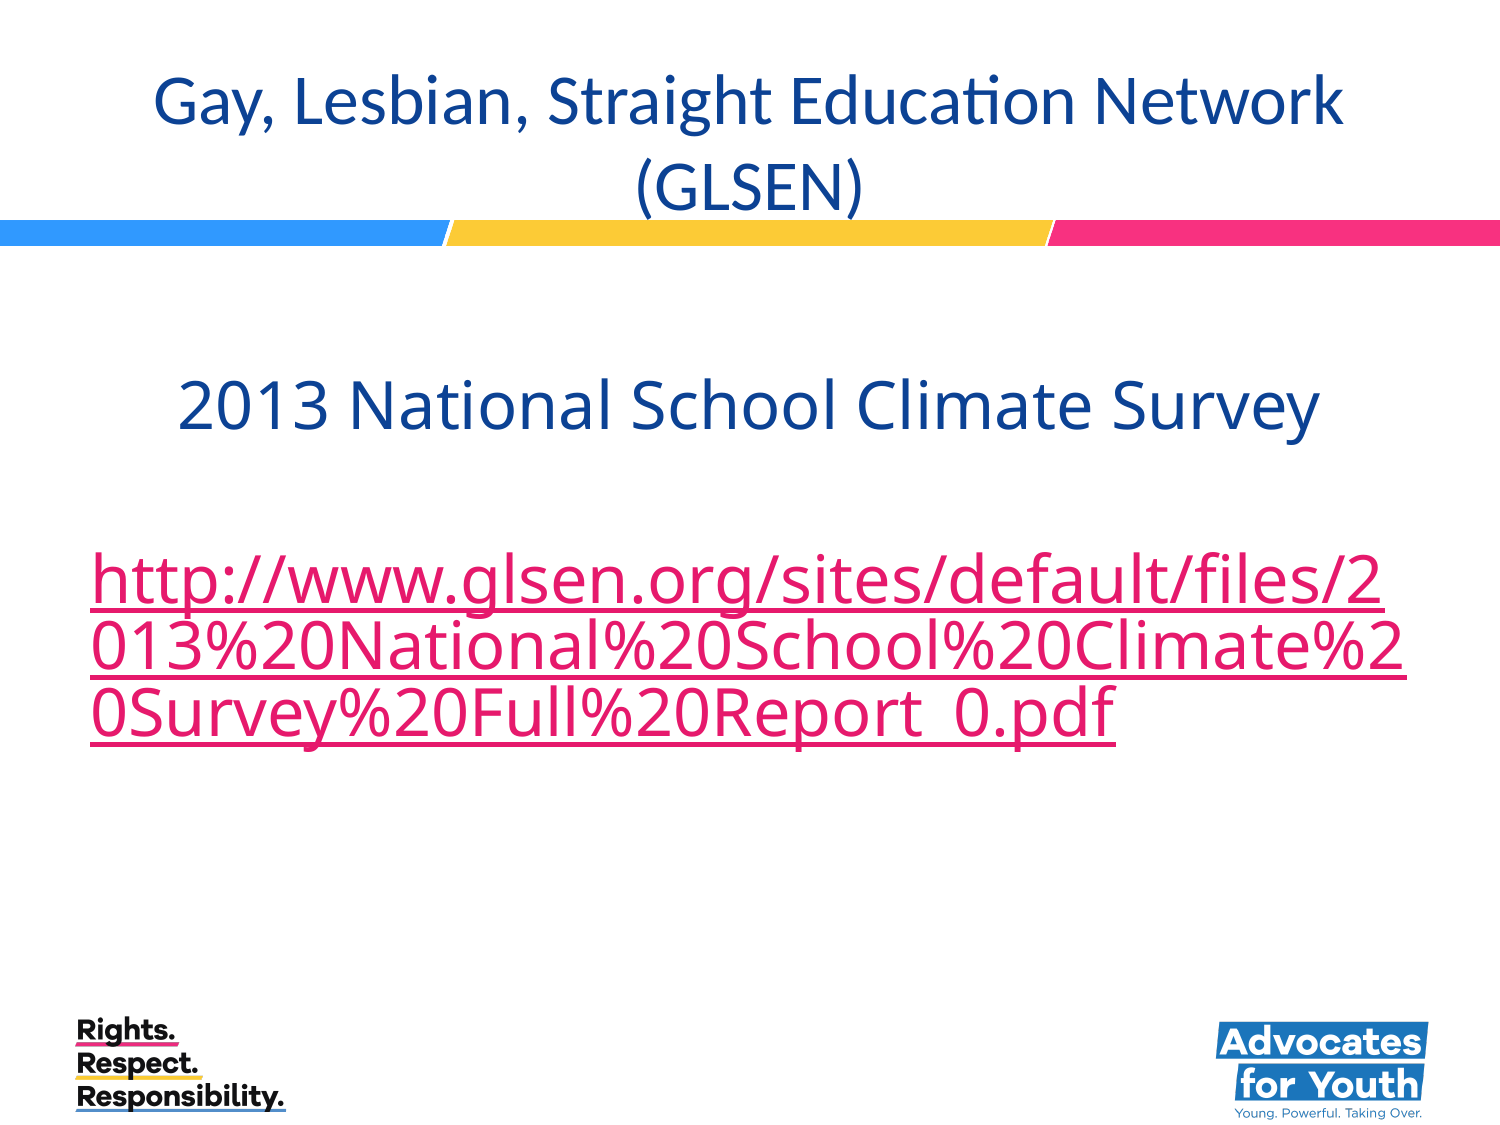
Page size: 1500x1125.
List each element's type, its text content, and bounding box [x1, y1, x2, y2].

list 2013 National School Climate Survey http://www.glsen.org/sites/default/files/2013%20National%20School%20Climate%20Survey%20Full%20Report_0.pdf [75, 262, 1425, 1005]
picture [0, 207, 1500, 258]
title Gay, Lesbian, Straight Education Network (GLSEN) [75, 45, 1425, 233]
